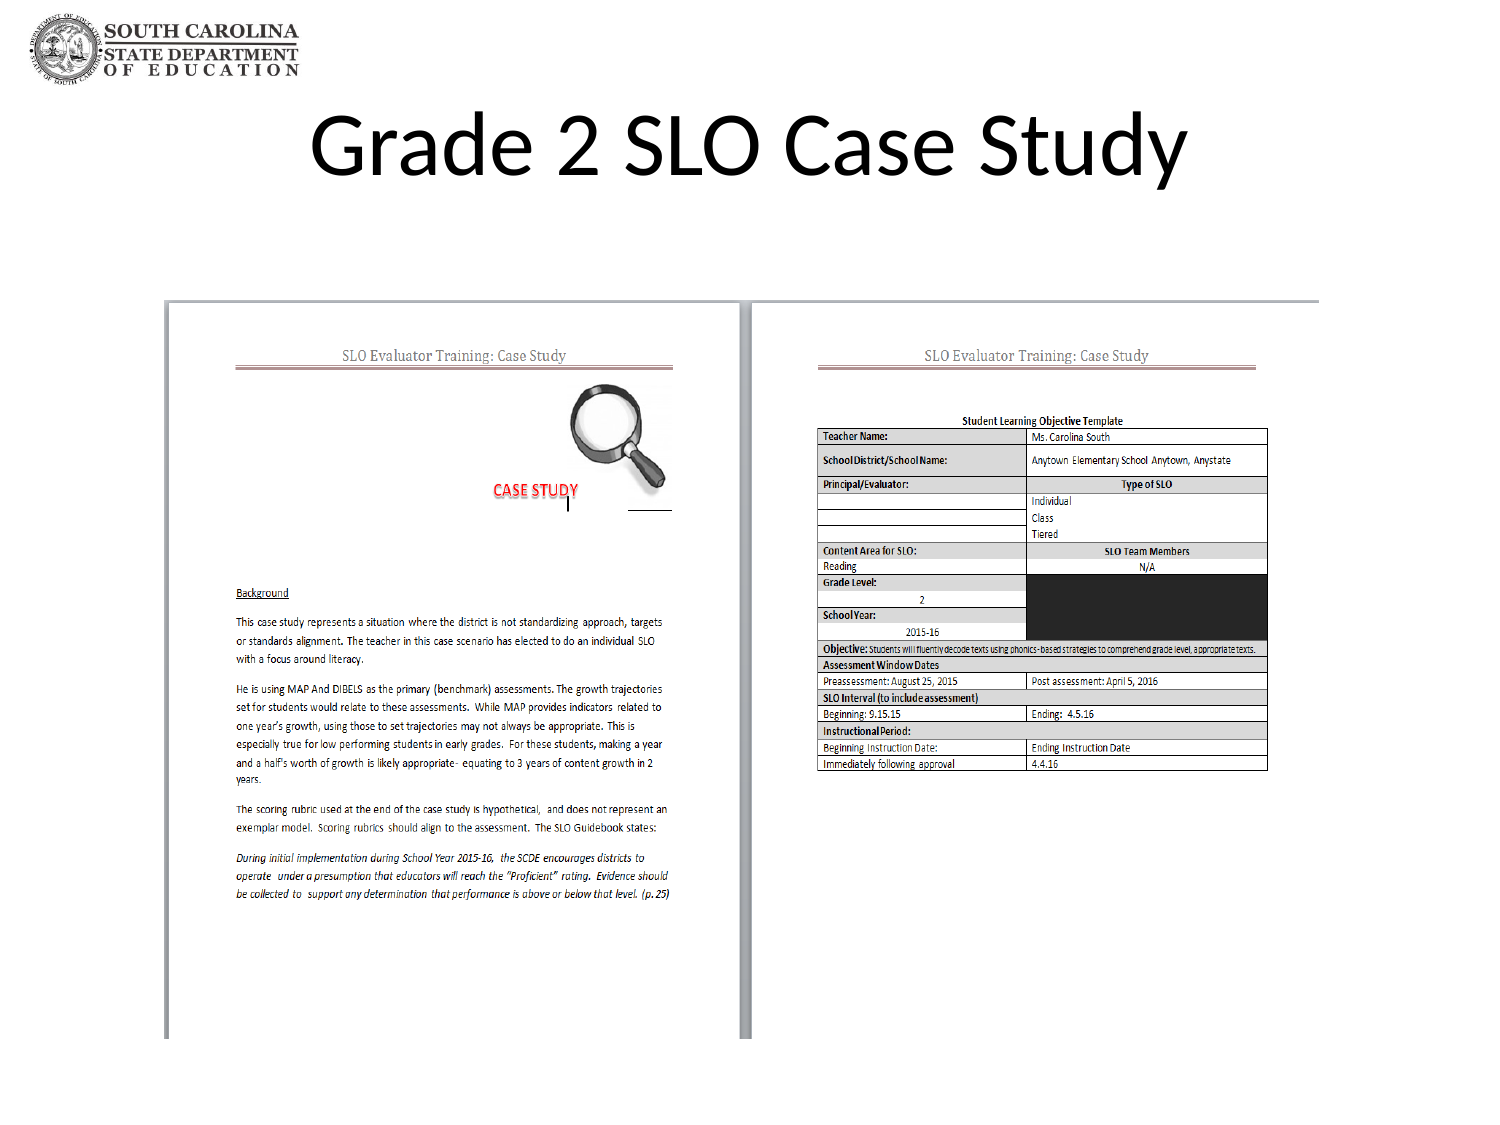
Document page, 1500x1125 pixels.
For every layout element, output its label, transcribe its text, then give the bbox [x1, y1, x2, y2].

title Grade 2 SLO Case Study [75, 45, 1425, 233]
picture [24, 12, 313, 90]
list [163, 299, 1320, 1039]
